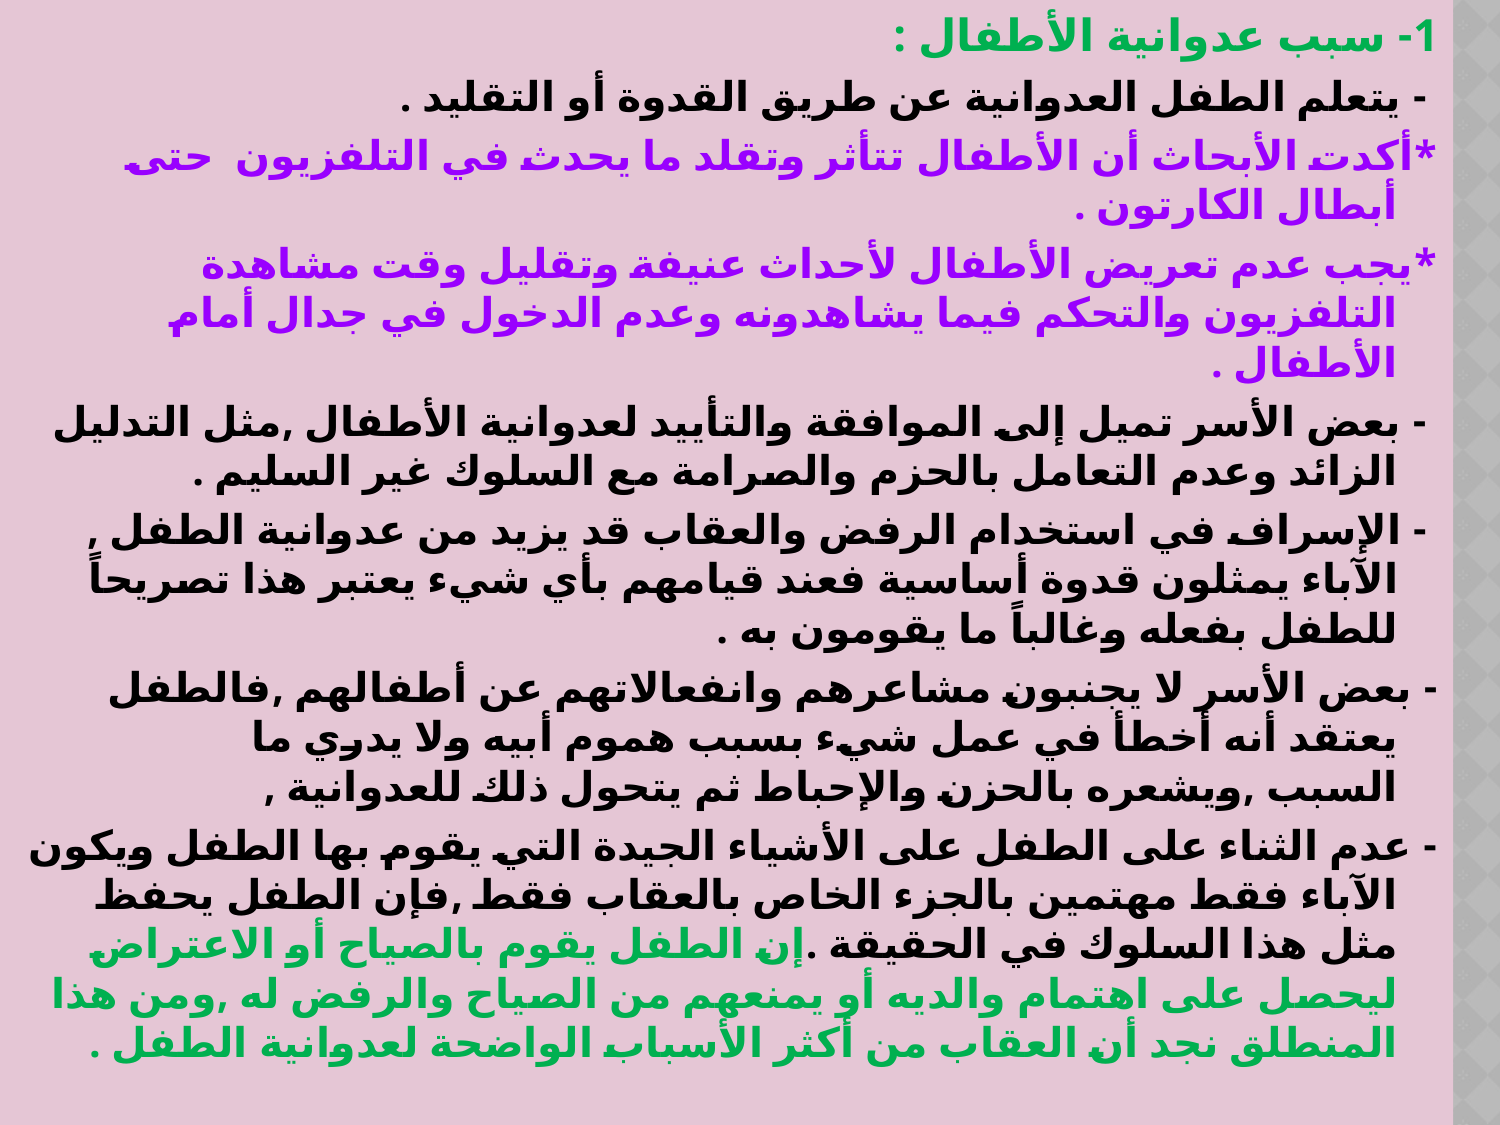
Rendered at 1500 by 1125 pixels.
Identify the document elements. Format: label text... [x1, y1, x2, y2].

list 1- سبب عدوانية الأطفال : - يتعلم الطفل العدوانية عن طريق القدوة أو التقليد . *أكدت الأبحاث أن الأطفال تتأثر وتقلد ما يحدث في التلفزيون حتى أبطال الكارتون . *يجب عدم تعريض الأطفال لأحداث عنيفة وتقليل وقت مشاهدة التلفزيون والتحكم فيما يشاهدونه وعدم الدخول في جدال أمام الأطفال . - بعض الأسر تميل إلى الموافقة والتأييد لعدوانية الأطفال ,مثل التدليل الزائد وعدم التعامل بالحزم والصرامة مع السلوك غير السليم . - الإسراف في استخدام الرفض والعقاب قد يزيد من عدوانية الطفل , الآباء يمثلون قدوة أساسية فعند قيامهم بأي شيء يعتبر هذا تصريحاً للطفل بفعله وغالباً ما يقومون به . - بعض الأسر لا يجنبون مشاعرهم وانفعالاتهم عن أطفالهم ,فالطفل يعتقد أنه أخطأ في عمل شيء بسبب هموم أبيه ولا يدري ما السبب ,ويشعره بالحزن والإحباط ثم يتحول ذلك للعدوانية , - عدم الثناء على الطفل على الأشياء الجيدة التي يقوم بها الطفل ويكون الآباء فقط مهتمين بالجزء الخاص بالعقاب فقط ,فإن الطفل يحفظ مثل هذا السلوك في الحقيقة .إن الطفل يقوم بالصياح أو الاعتراض ليحصل على اهتمام والديه أو يمنعهم من الصياح والرفض له ,ومن هذا المنطلق نجد أن العقاب من أكثر الأسباب الواضحة لعدوانية الطفل . [0, 0, 1454, 1125]
